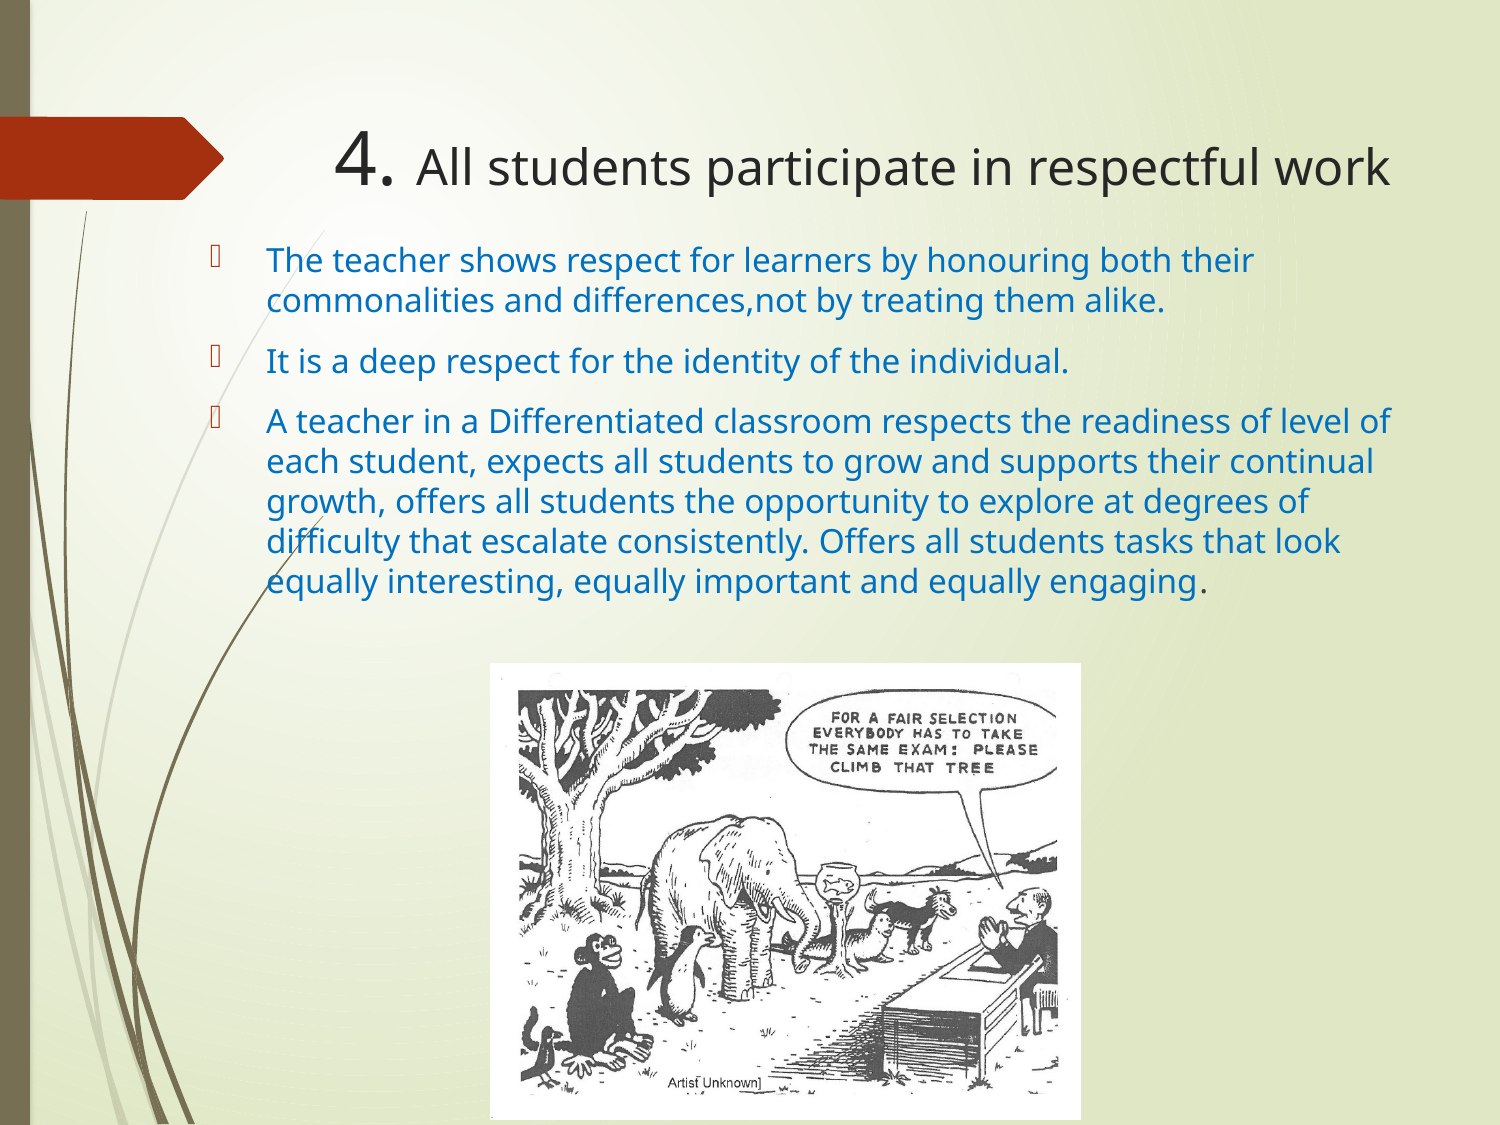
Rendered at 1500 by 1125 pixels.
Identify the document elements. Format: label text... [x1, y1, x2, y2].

picture [489, 663, 1082, 1120]
title 4. All students participate in respectful work [319, 102, 1459, 231]
list The teacher shows respect for learners by honouring both their commonalities and differences,not by treating them alike. It is a deep respect for the identity of the individual. A teacher in a Differentiated classroom respects the readiness of level of each student, expects all students to grow and supports their continual growth, offers all students the opportunity to explore at degrees of difficulty that escalate consistently. Offers all students tasks that look equally interesting, equally important and equally engaging. [194, 231, 1459, 716]
